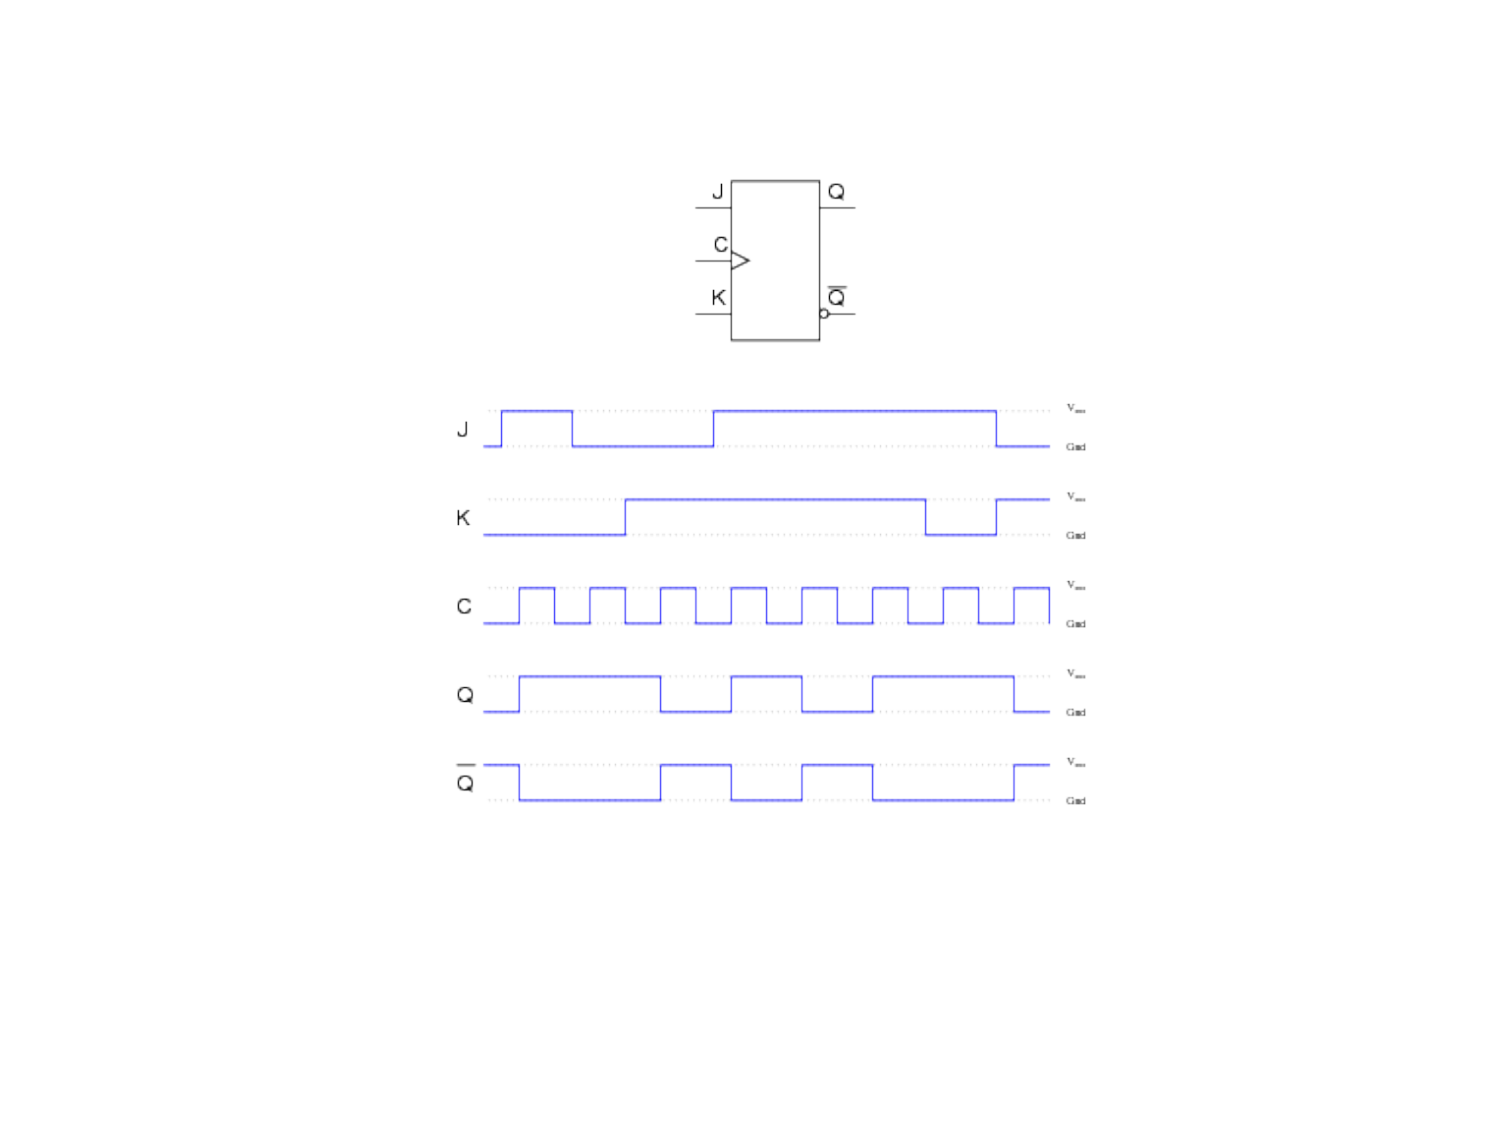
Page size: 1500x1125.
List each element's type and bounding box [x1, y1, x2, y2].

picture [449, 174, 1094, 813]
